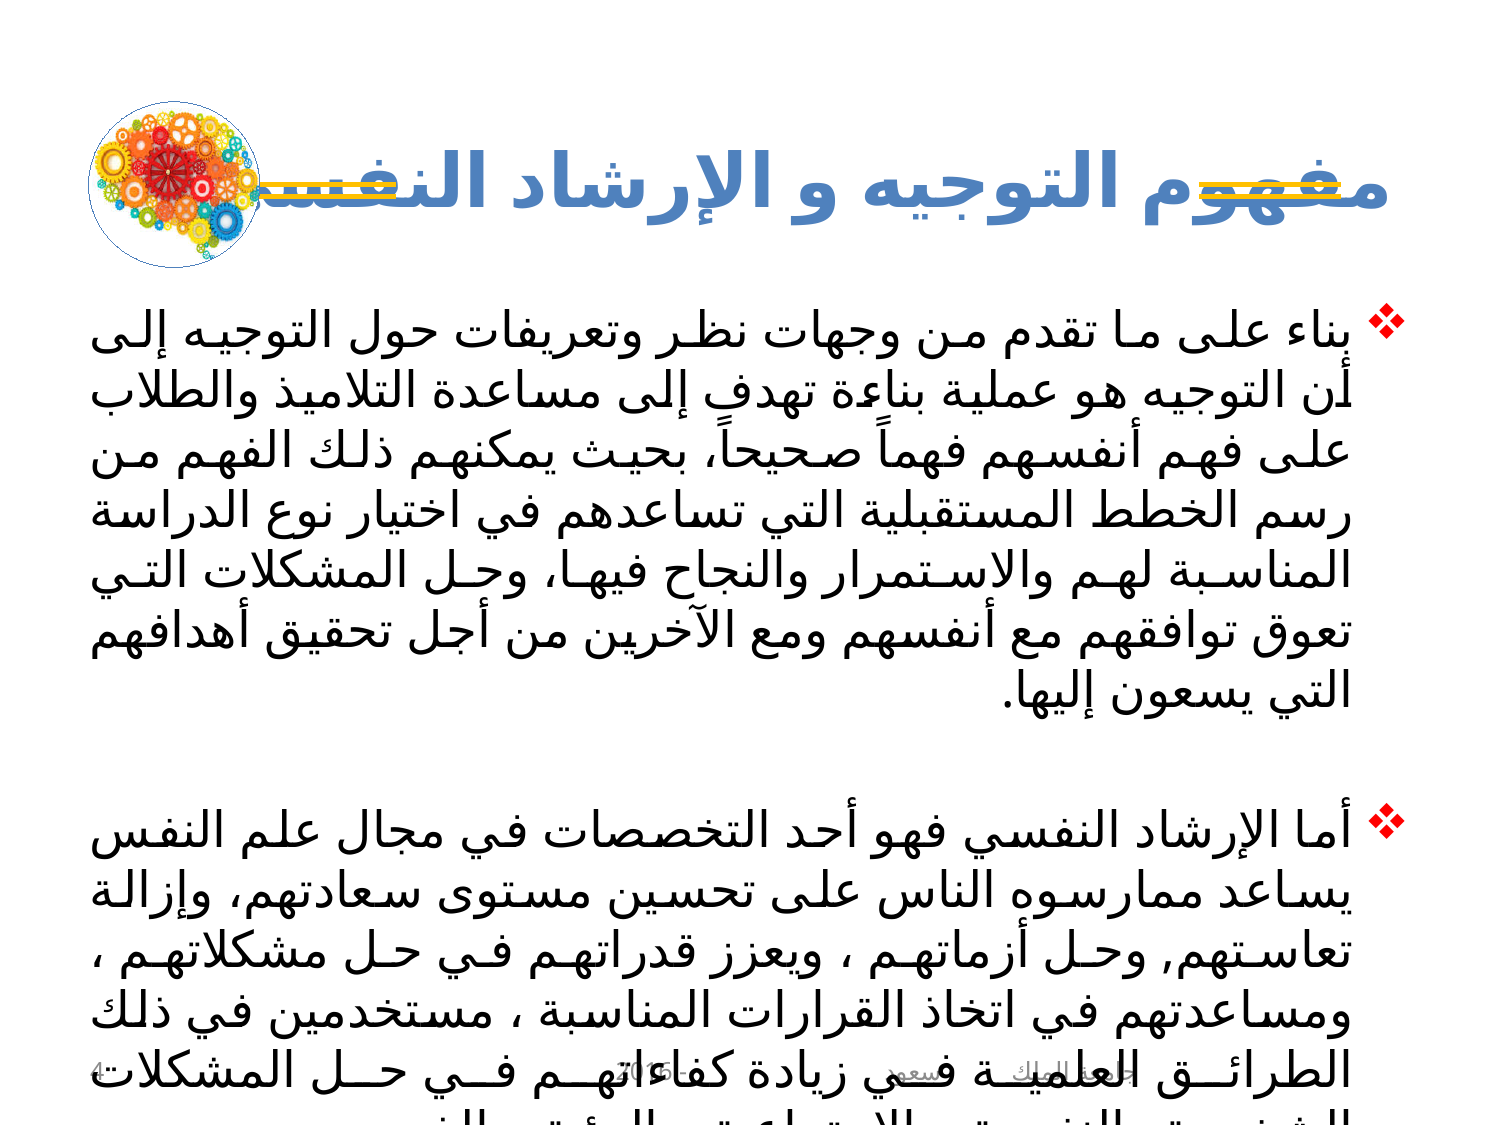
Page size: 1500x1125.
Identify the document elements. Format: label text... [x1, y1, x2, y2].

footer جامعة الملك سعود - 2016 [512, 1042, 988, 1103]
slide_number 4 [75, 1042, 425, 1103]
picture [88, 101, 260, 268]
text_box بناء على ما تقدم من وجهات نظر وتعريفات حول التوجيه إلى أن التوجيه هو عملية بناءة تهدف إلى مساعدة التلاميذ والطلاب على فهم أنفسهم فهماً صحيحاً، بحيث يمكنهم ذلك الفهم من رسم الخطط المستقبلية التي تساعدهم في اختيار نوع الدراسة المناسبة لهم والاستمرار والنجاح فيها، وحل المشكلات التي تعوق توافقهم مع أنفسهم ومع الآخرين من أجل تحقيق أهدافهم التي يسعون إليها. أما الإرشاد النفسي فهو أحد التخصصات في مجال علم النفس يساعد ممارسوه الناس على تحسين مستوى سعادتهم، وإزالة تعاستهم, وحل أزماتهم ، ويعزز قدراتهم في حل مشكلاتهم ، ومساعدتهم في اتخاذ القرارات المناسبة ، مستخدمين في ذلك الطرائق العلمية في زيادة كفاءاتهم في حل المشكلات الشخصية والنفسية، والاجتماعية، والبيئية ...الخ. [74, 219, 1425, 1005]
text_box مفهوم التوجيه و الإرشاد النفسي [265, 125, 1409, 219]
